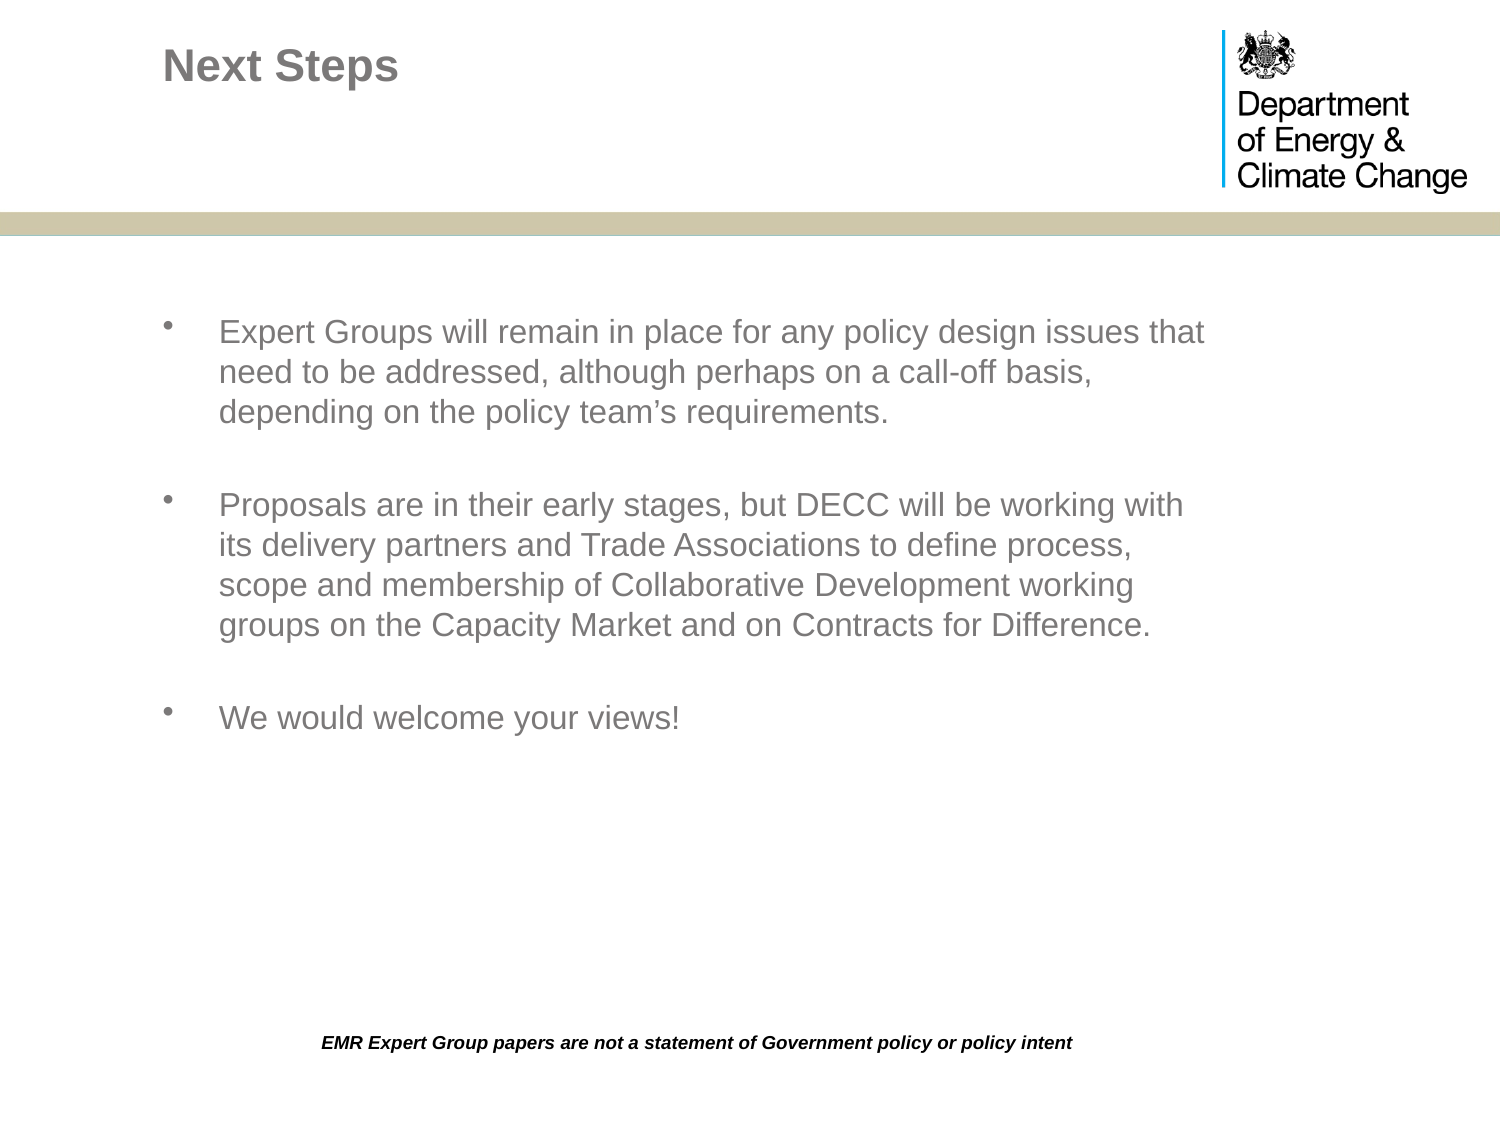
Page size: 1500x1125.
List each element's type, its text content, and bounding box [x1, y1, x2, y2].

picture [1222, 30, 1467, 194]
list Expert Groups will remain in place for any policy design issues that need to be addressed, although perhaps on a call-off basis, depending on the policy team’s requirements. Proposals are in their early stages, but DECC will be working with its delivery partners and Trade Associations to define process, scope and membership of Collaborative Development working groups on the Capacity Market and on Contracts for Difference. We would welcome your views! [147, 302, 1234, 965]
title Next Steps [147, 27, 1034, 112]
picture [0, 208, 1500, 236]
